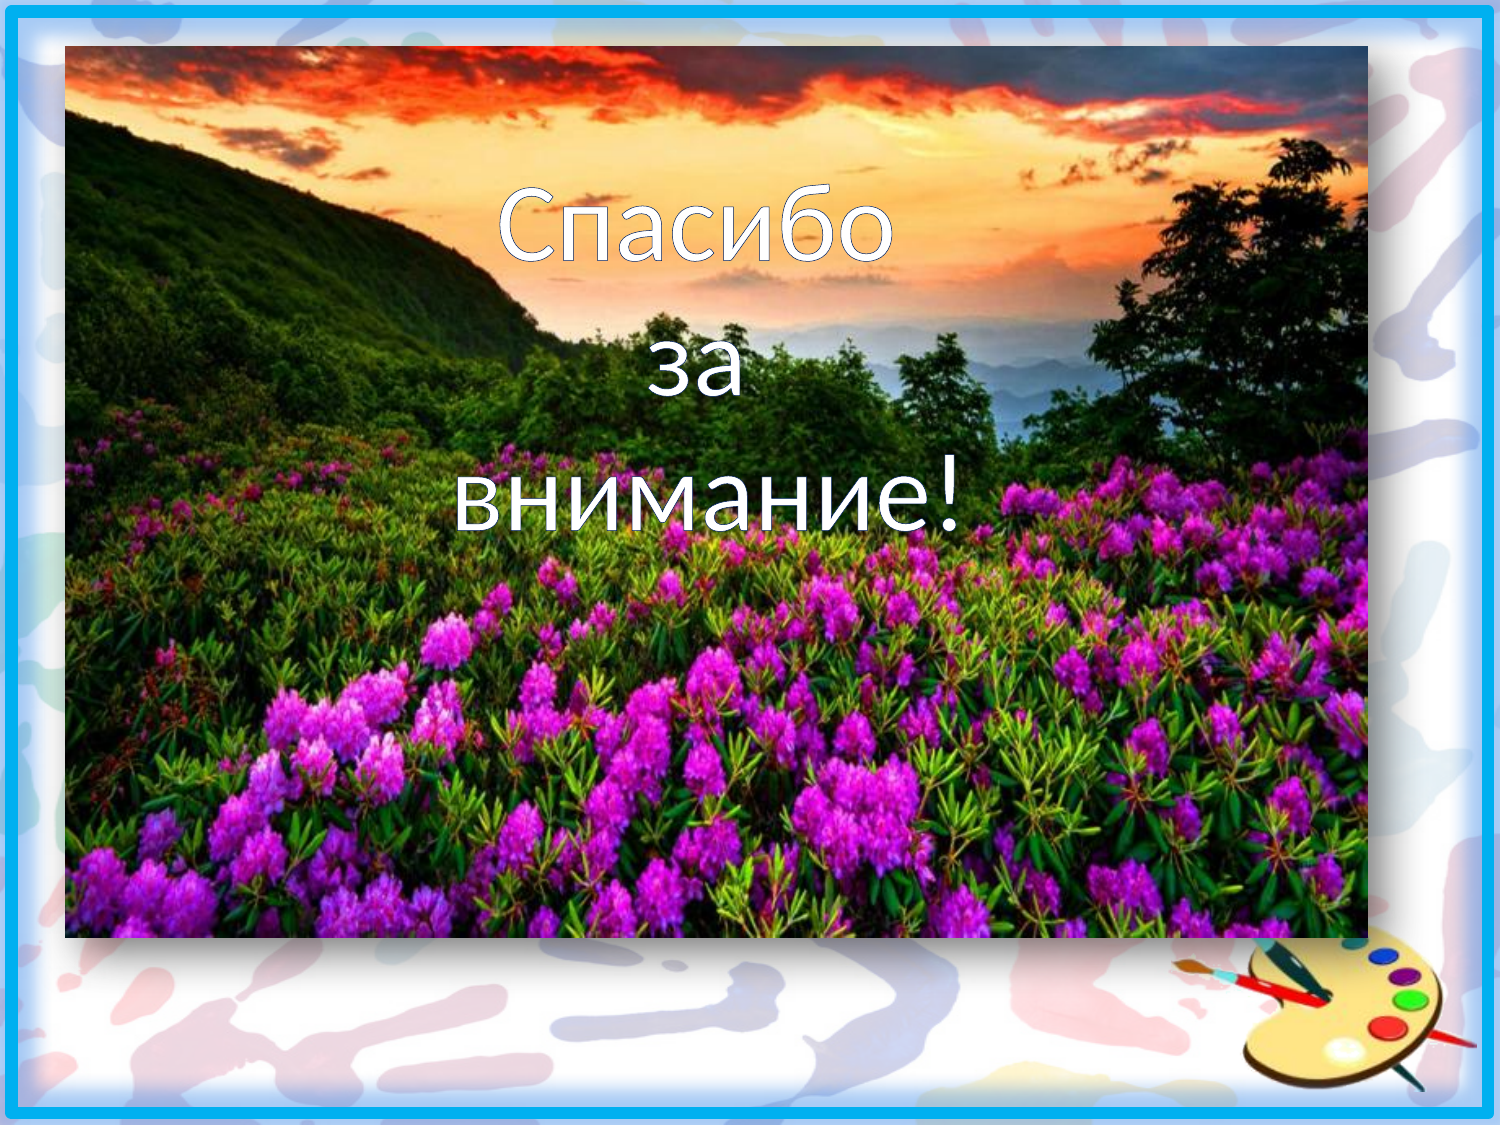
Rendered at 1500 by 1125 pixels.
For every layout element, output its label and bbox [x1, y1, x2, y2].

picture [1171, 897, 1476, 1092]
picture [65, 46, 1368, 938]
